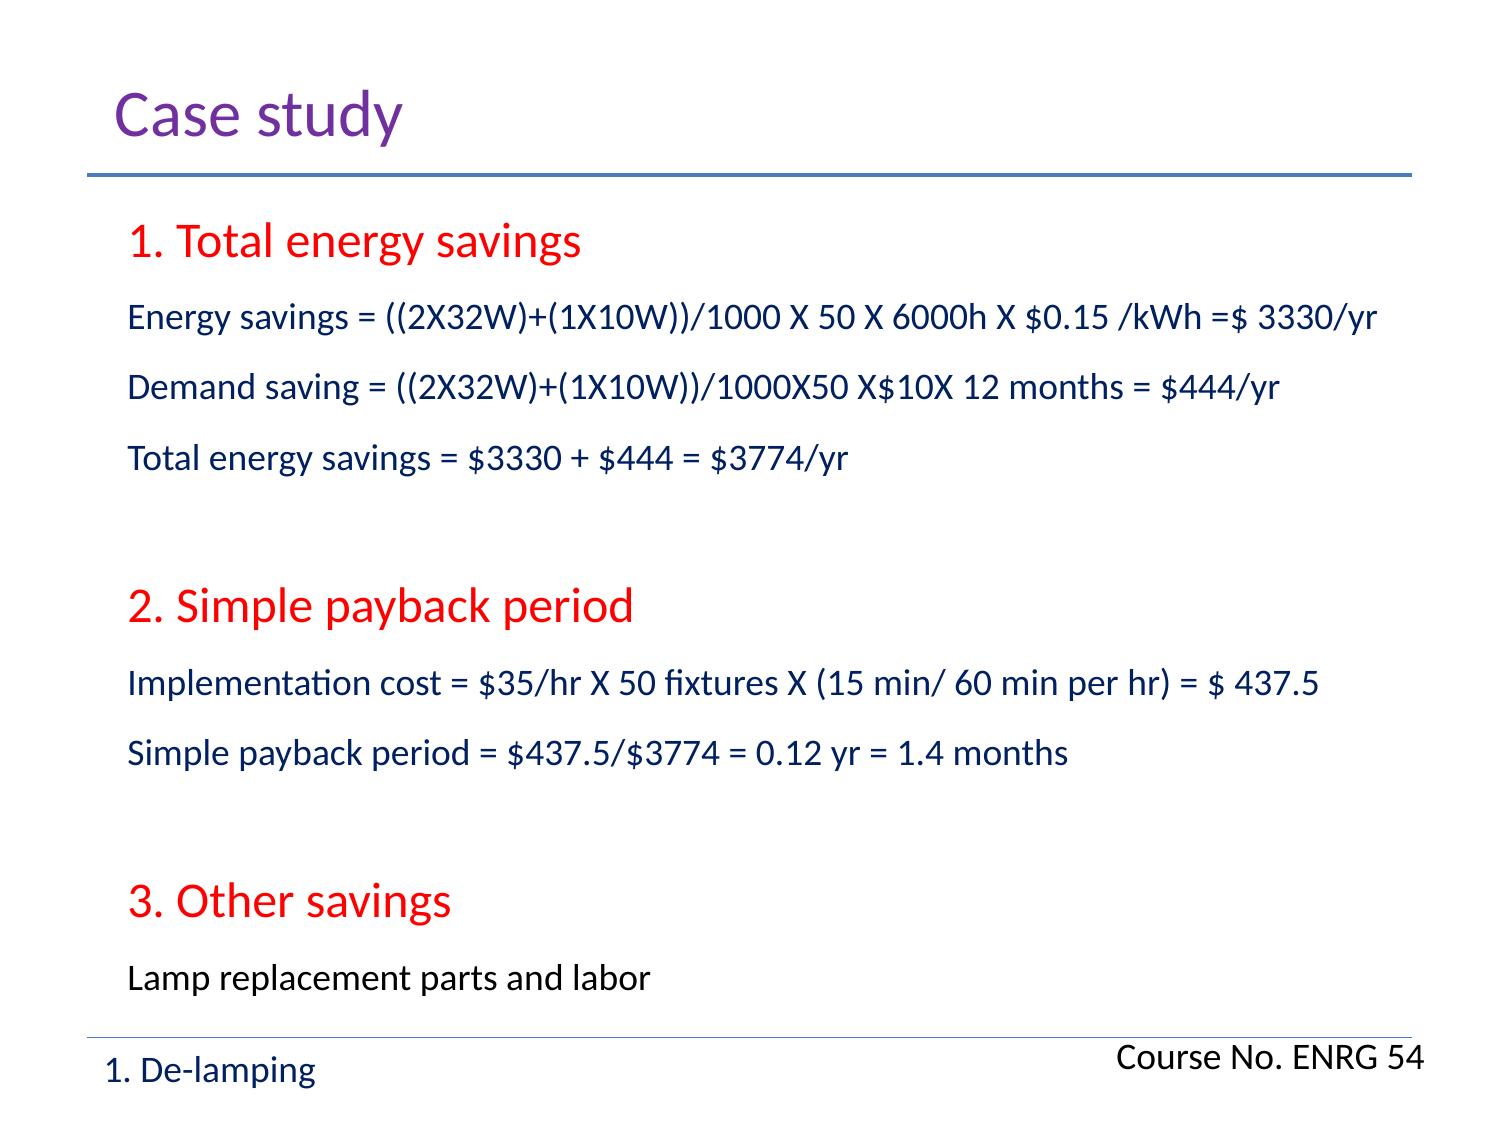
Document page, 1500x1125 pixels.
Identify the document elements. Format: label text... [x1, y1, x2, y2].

text_box 1. Total energy savings Energy savings = ((2X32W)+(1X10W))/1000 X 50 X 6000h X $0.15 /kWh =$ 3330/yr Demand saving = ((2X32W)+(1X10W))/1000X50 X$10X 12 months = $444/yr Total energy savings = $3330 + $444 = $3774/yr 2. Simple payback period Implementation cost = $35/hr X 50 fixtures X (15 min/ 60 min per hr) = $ 437.5 Simple payback period = $437.5/$3774 = 0.12 yr = 1.4 months 3. Other savings Lamp replacement parts and labor [112, 199, 1400, 1006]
text_box Case study [99, 62, 1125, 158]
text_box Course No. ENRG 54 [1101, 1024, 1441, 1085]
text_box 1. De-lamping [88, 1045, 332, 1098]
